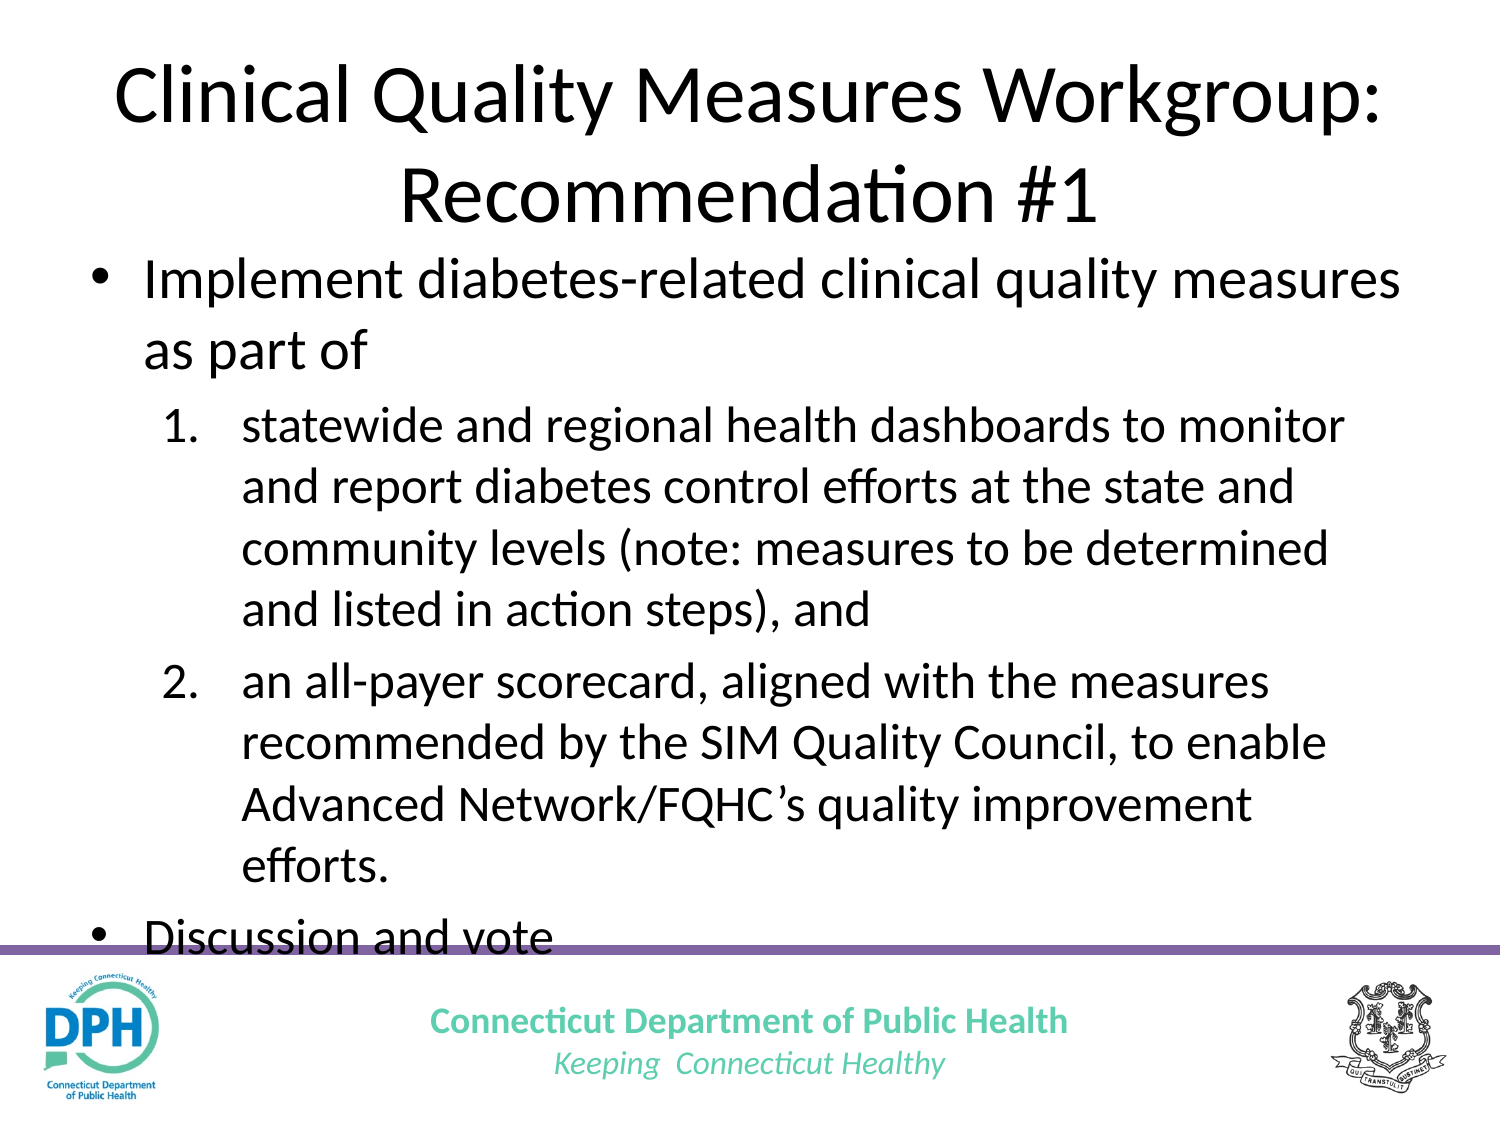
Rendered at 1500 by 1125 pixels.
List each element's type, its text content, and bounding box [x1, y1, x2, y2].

title Clinical Quality Measures Workgroup: Recommendation #1 [75, 45, 1425, 232]
picture [37, 969, 163, 1104]
list Implement diabetes-related clinical quality measures as part of statewide and regional health dashboards to monitor and report diabetes control efforts at the state and community levels (note: measures to be determined and listed in action steps), and an all-payer scorecard, aligned with the measures recommended by the SIM Quality Council, to enable Advanced Network/FQHC’s quality improvement efforts. Discussion and vote [75, 232, 1425, 975]
picture [1328, 969, 1450, 1104]
